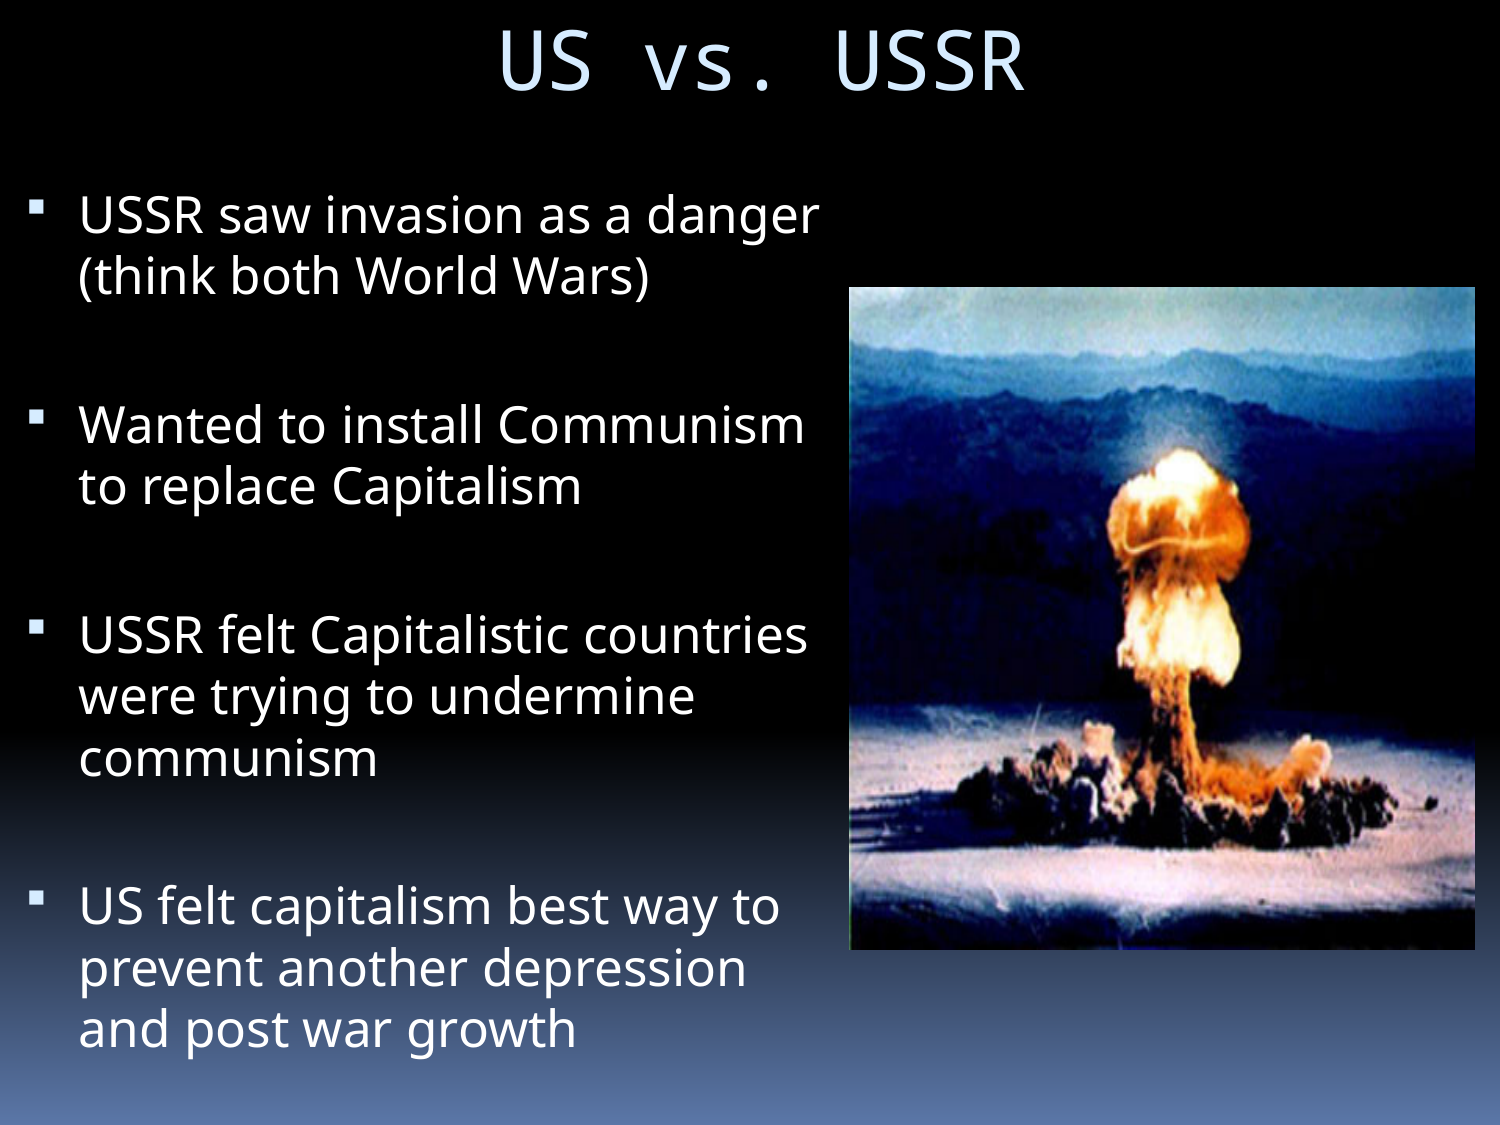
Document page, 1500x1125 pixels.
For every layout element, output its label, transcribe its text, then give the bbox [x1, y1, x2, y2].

list USSR saw invasion as a danger (think both World Wars) Wanted to install Communism to replace Capitalism USSR felt Capitalistic countries were trying to undermine communism US felt capitalism best way to prevent another depression and post war growth [0, 174, 838, 1125]
title US vs. USSR [87, 0, 1438, 116]
picture [849, 286, 1476, 951]
